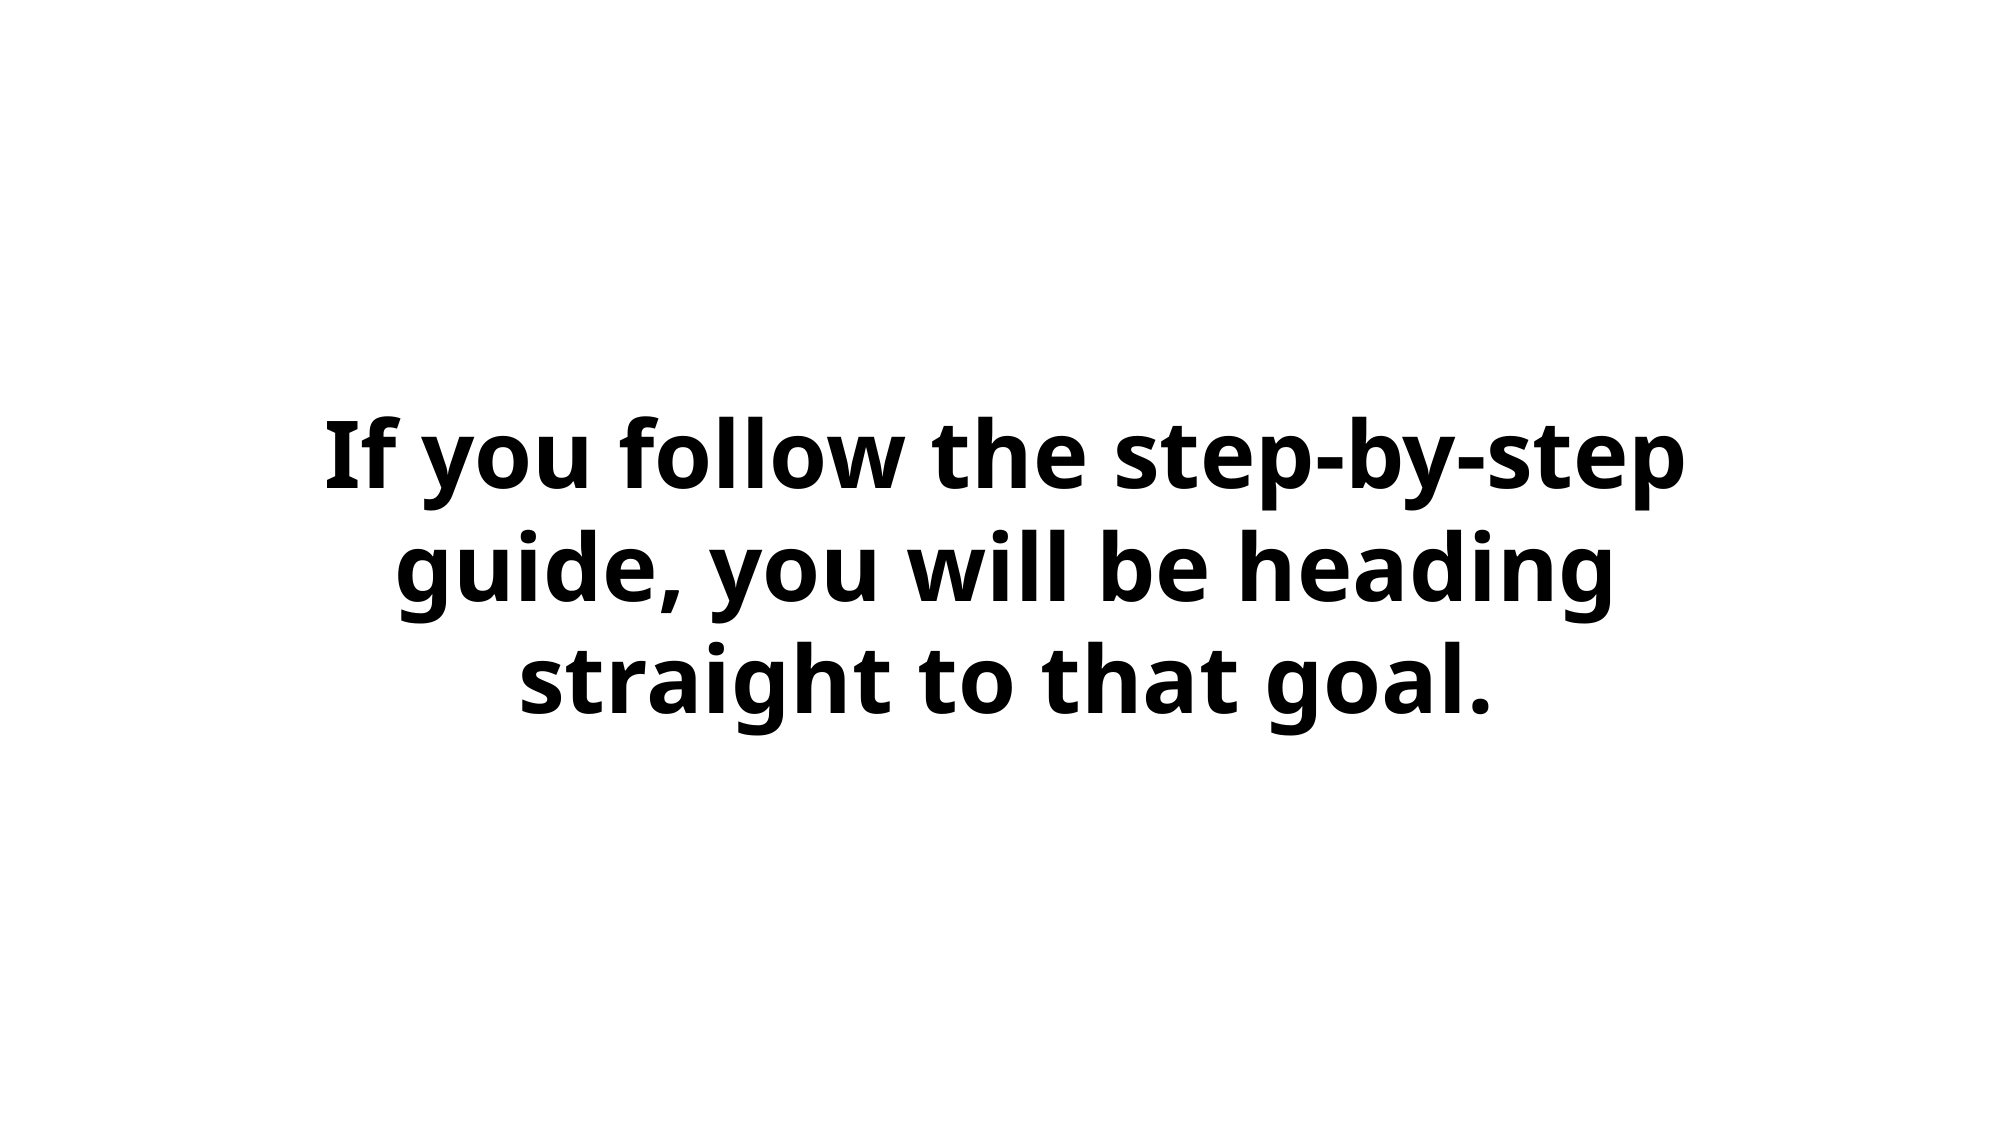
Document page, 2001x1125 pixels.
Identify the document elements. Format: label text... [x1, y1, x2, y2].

text_box If you follow the step-by-step guide, you will be heading straight to that goal. [287, 387, 1725, 740]
